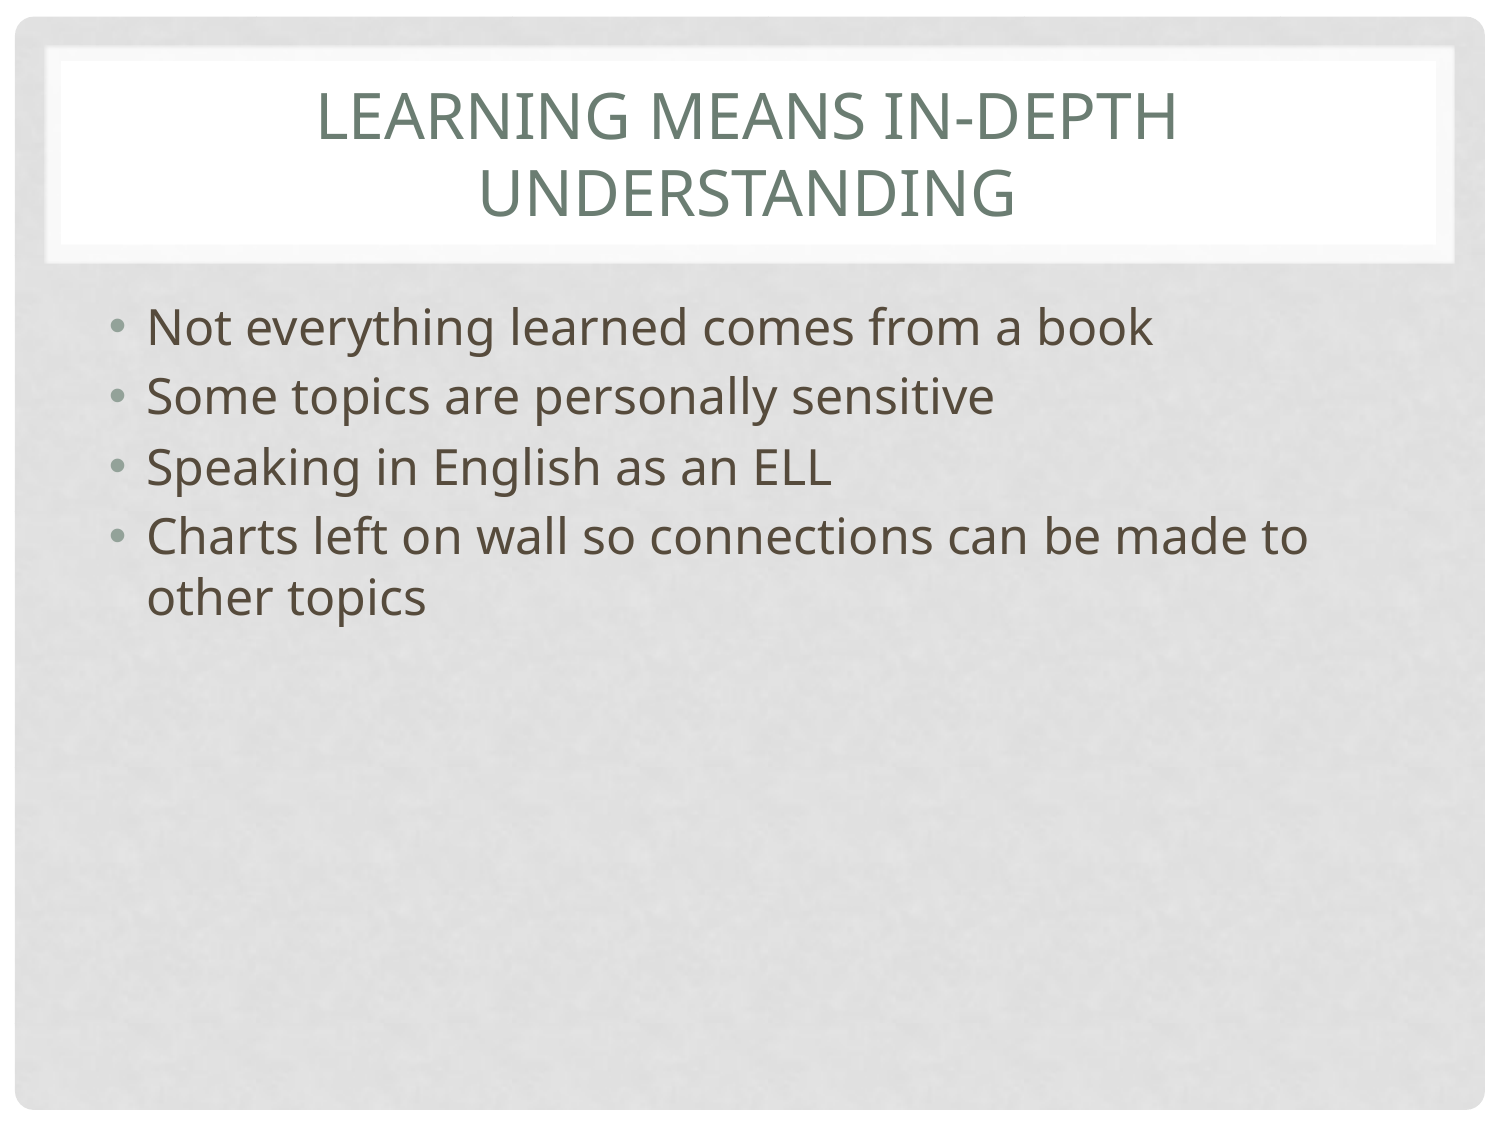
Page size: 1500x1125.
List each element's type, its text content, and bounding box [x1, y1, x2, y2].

title Learning Means in-depth understanding [69, 66, 1425, 238]
list Not everything learned comes from a book Some topics are personally sensitive Speaking in English as an ELL Charts left on wall so connections can be made to other topics [75, 287, 1425, 1005]
